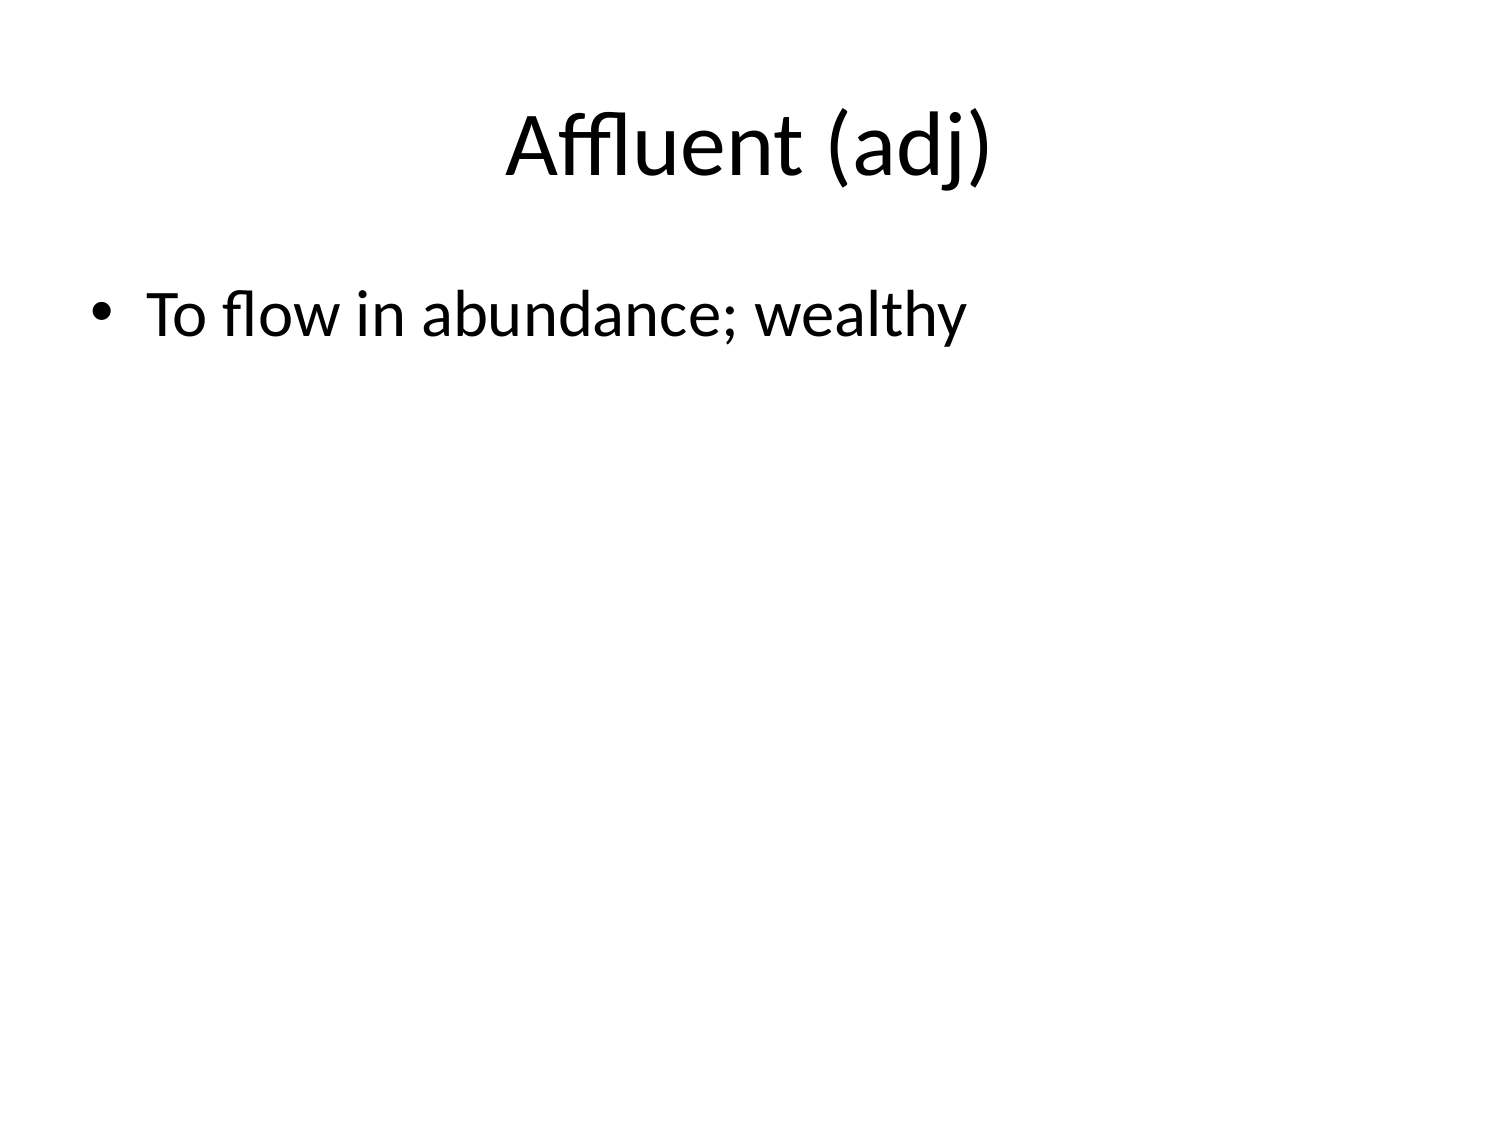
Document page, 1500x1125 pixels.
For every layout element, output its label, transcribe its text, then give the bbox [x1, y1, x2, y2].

title Affluent (adj) [75, 45, 1425, 233]
list To flow in abundance; wealthy [75, 262, 1425, 1005]
